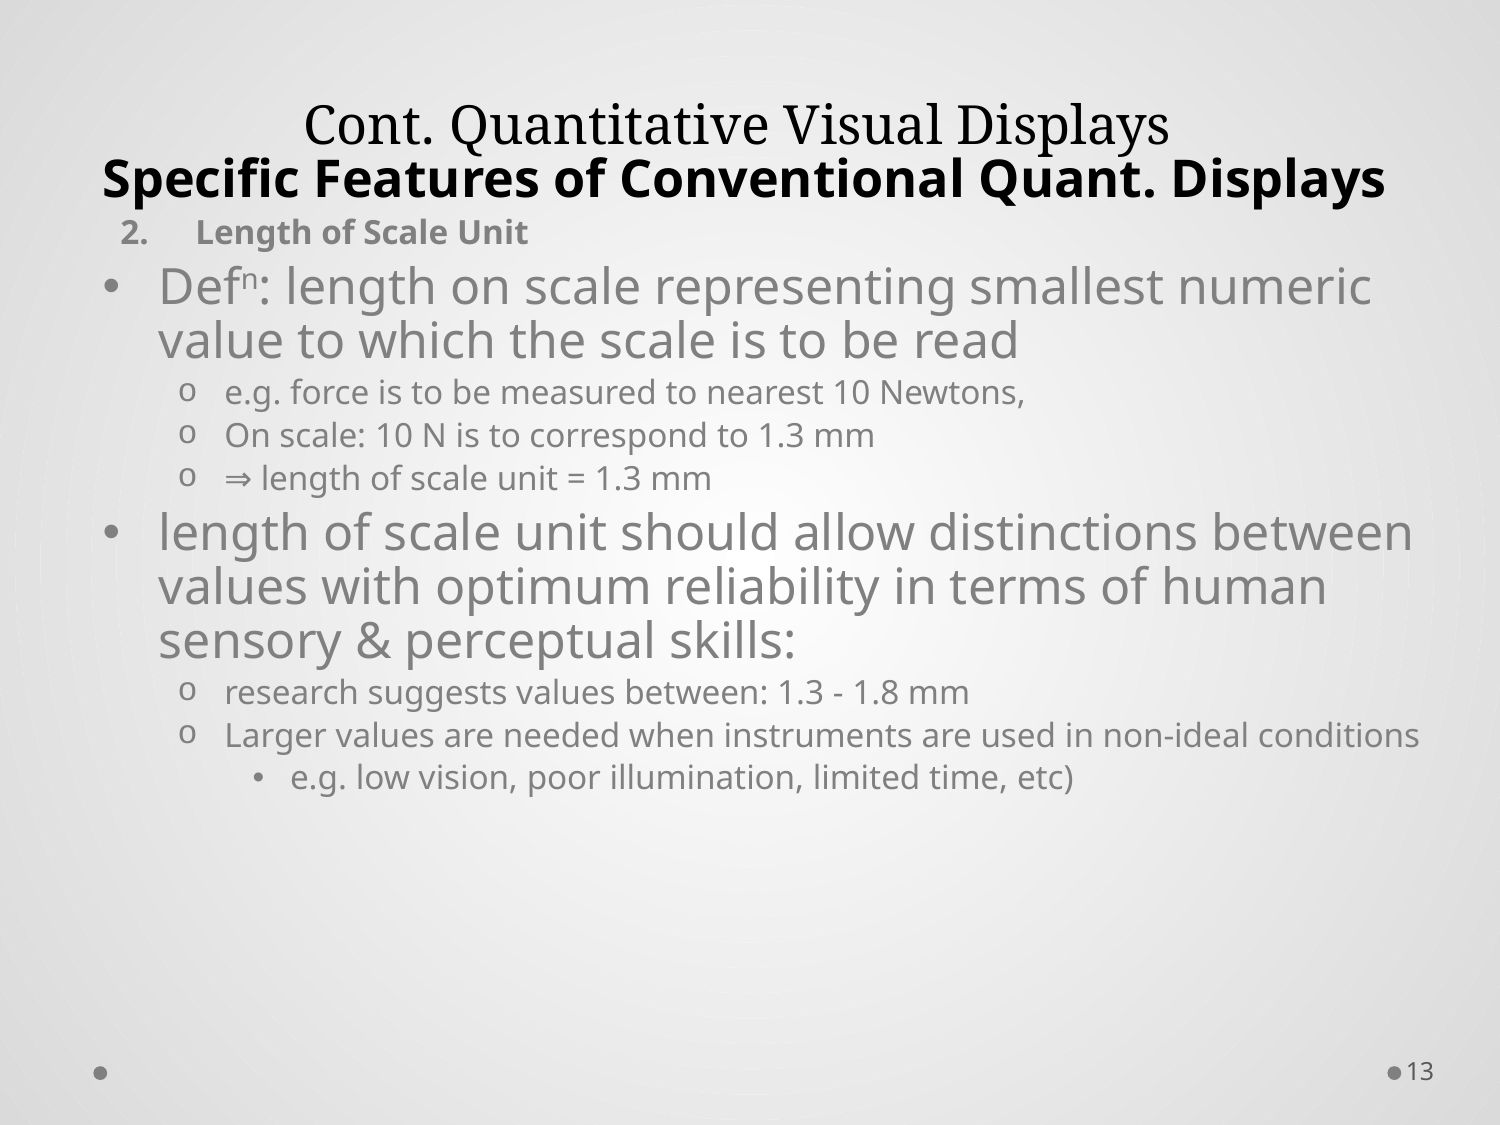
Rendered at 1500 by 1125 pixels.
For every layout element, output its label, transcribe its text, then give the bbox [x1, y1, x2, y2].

list Specific Features of Conventional Quant. Displays Length of Scale Unit Defn: length on scale representing smallest numeric value to which the scale is to be read e.g. force is to be measured to nearest 10 Newtons, On scale: 10 N is to correspond to 1.3 mm ⇒ length of scale unit = 1.3 mm length of scale unit should allow distinctions between values with optimum reliability in terms of human sensory & perceptual skills: research suggests values between: 1.3 - 1.8 mm Larger values are needed when instruments are used in non-ideal conditions e.g. low vision, poor illumination, limited time, etc) [87, 137, 1438, 1113]
slide_number 13 [1401, 1042, 1494, 1103]
title Cont. Quantitative Visual Displays [62, 62, 1413, 163]
